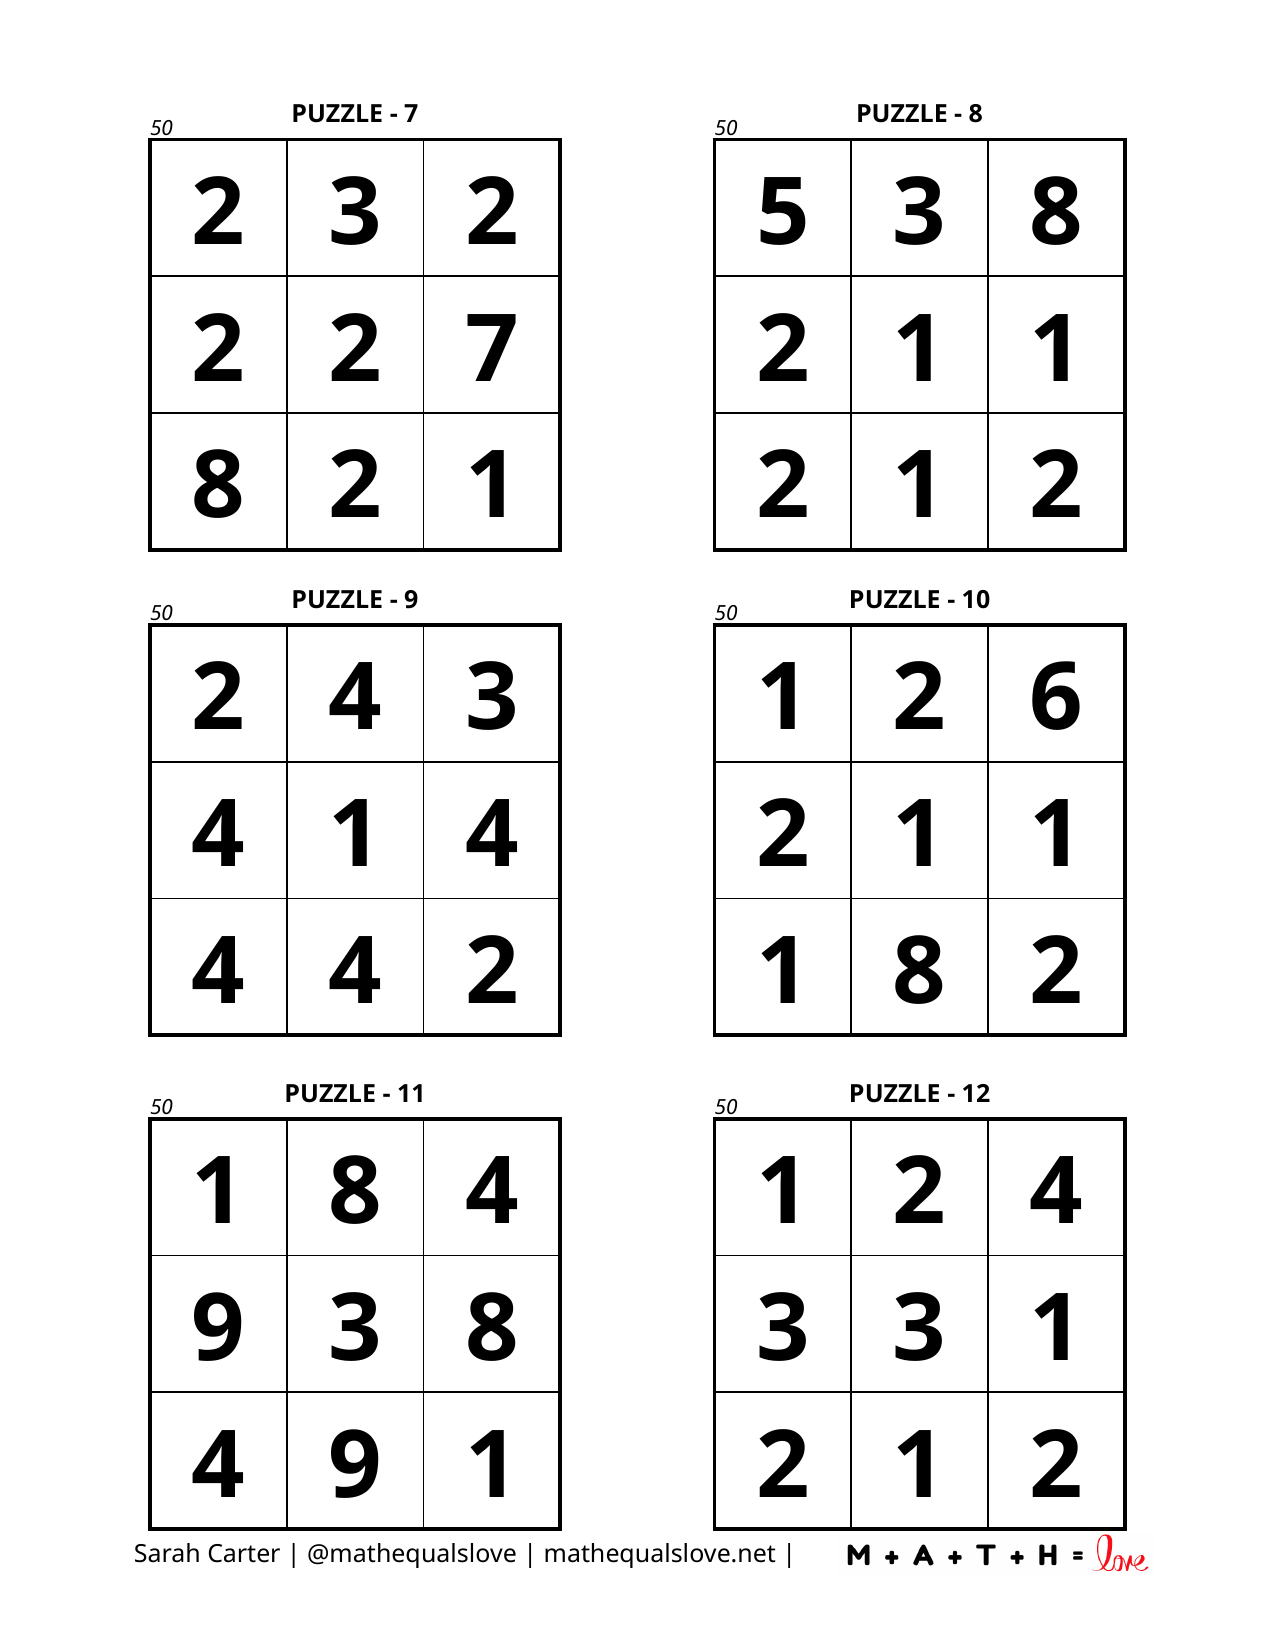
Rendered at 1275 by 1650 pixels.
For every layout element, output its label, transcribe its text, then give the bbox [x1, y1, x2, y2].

text_box PUZZLE - 11 [149, 1077, 561, 1108]
table_cell 1 [424, 1393, 558, 1527]
table_cell 2 [288, 414, 423, 548]
table_cell 8 [852, 899, 987, 1033]
text_box 50 [714, 114, 923, 140]
text_box PUZZLE - 10 [714, 583, 1125, 614]
text_box PUZZLE - 12 [714, 1077, 1125, 1108]
text_box 50 [149, 114, 359, 140]
text_box 50 [149, 600, 359, 625]
table_cell 8 [152, 414, 286, 548]
table_cell 2 [989, 1393, 1123, 1527]
table_cell 2 [716, 277, 850, 412]
table_cell 2 [152, 277, 286, 412]
table_header 1 [716, 1121, 850, 1255]
table_cell 2 [989, 899, 1123, 1033]
table_cell 3 [288, 1256, 423, 1391]
table_header 5 [716, 141, 850, 275]
picture [835, 1532, 1157, 1576]
table_cell 2 [424, 899, 558, 1033]
table_cell 3 [716, 1256, 850, 1391]
table_cell 4 [152, 1393, 286, 1527]
table_cell 4 [152, 899, 286, 1033]
table_cell 1 [852, 277, 987, 412]
table_cell 9 [152, 1256, 286, 1391]
table_header 4 [989, 1121, 1123, 1255]
table_header 4 [288, 627, 423, 761]
table_header 6 [989, 627, 1123, 761]
table_header 2 [152, 627, 286, 761]
table_cell 2 [716, 414, 850, 548]
table_cell 1 [852, 763, 987, 898]
table_cell 2 [716, 763, 850, 898]
table_cell 1 [716, 899, 850, 1033]
text_box 50 [714, 600, 923, 625]
table_header 3 [288, 141, 423, 275]
table_header 2 [852, 1121, 987, 1255]
table_cell 8 [424, 1256, 558, 1391]
table_header 1 [716, 627, 850, 761]
table_cell 7 [424, 277, 558, 412]
table_cell 1 [852, 414, 987, 548]
table_header 8 [288, 1121, 423, 1255]
table_header 3 [424, 627, 558, 761]
table_cell 2 [288, 277, 423, 412]
table_header 1 [152, 1121, 286, 1255]
table_header 3 [852, 141, 987, 275]
table_cell 1 [989, 277, 1123, 412]
table_cell 3 [852, 1256, 987, 1391]
table_header 4 [424, 1121, 558, 1255]
table_cell 2 [989, 414, 1123, 548]
table_cell 1 [989, 763, 1123, 898]
table_cell 9 [288, 1393, 423, 1527]
table_cell 2 [716, 1393, 850, 1527]
text_box Sarah Carter | @mathequalslove | mathequalslove.net | [119, 1529, 1199, 1575]
text_box 50 [149, 1093, 359, 1119]
table_cell 4 [424, 763, 558, 898]
table_cell 1 [288, 763, 423, 898]
text_box 50 [714, 1093, 923, 1119]
table_header 2 [424, 141, 558, 275]
text_box PUZZLE - 7 [149, 97, 561, 128]
table_cell 1 [852, 1393, 987, 1527]
table_cell 4 [288, 899, 423, 1033]
table_header 2 [852, 627, 987, 761]
table_header 8 [989, 141, 1123, 275]
table_cell 1 [424, 414, 558, 548]
table_cell 1 [989, 1256, 1123, 1391]
table_header 2 [152, 141, 286, 275]
text_box PUZZLE - 8 [714, 97, 1125, 128]
table_cell 4 [152, 763, 286, 898]
text_box PUZZLE - 9 [149, 583, 561, 614]
